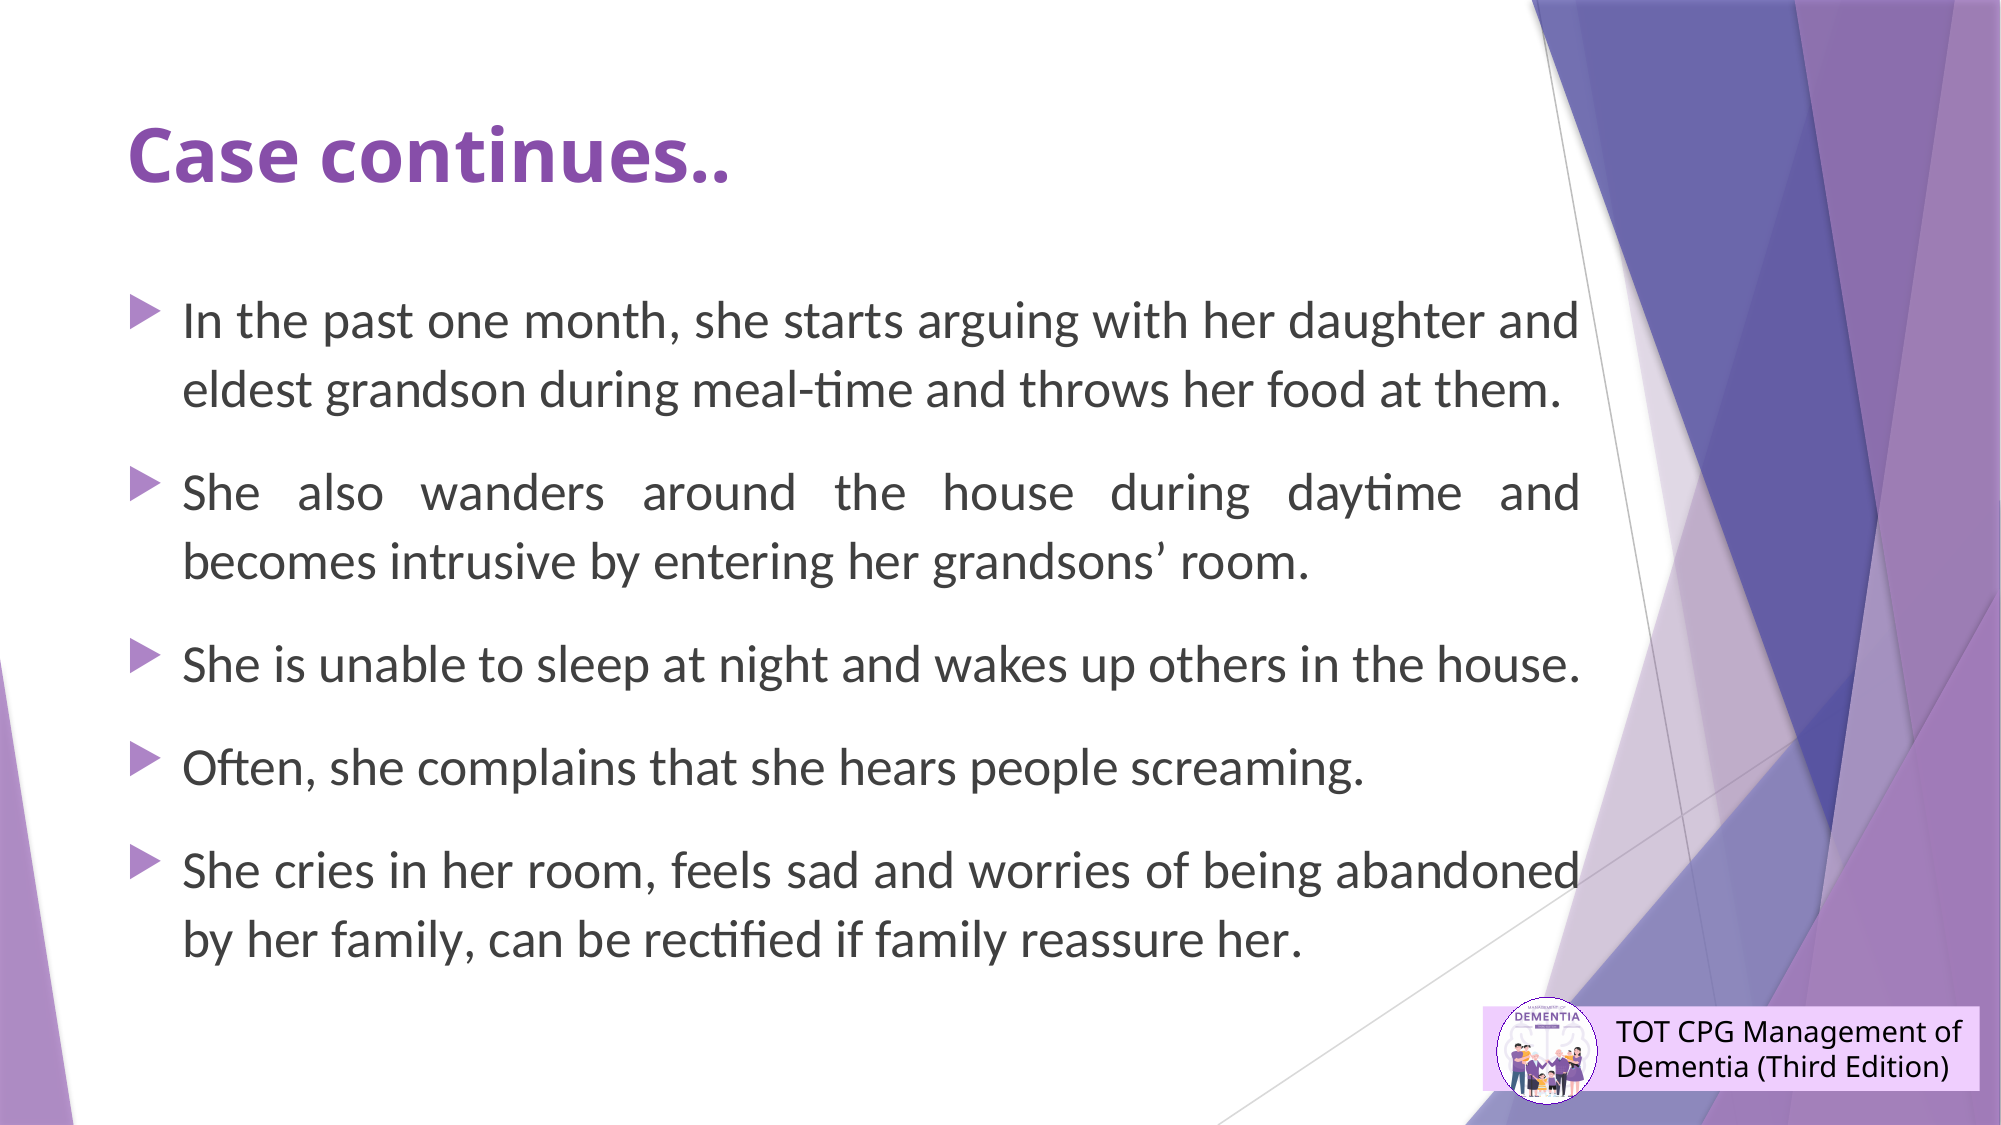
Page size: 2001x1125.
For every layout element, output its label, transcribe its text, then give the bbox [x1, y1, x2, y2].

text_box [1482, 996, 1981, 1105]
list In the past one month, she starts arguing with her daughter and eldest grandson during meal-time and throws her food at them. She also wanders around the house during daytime and becomes intrusive by entering her grandsons’ room. She is unable to sleep at night and wakes up others in the house. Often, she complains that she hears people screaming. She cries in her room, feels sad and worries of being abandoned by her family, can be rectified if family reassure her. [111, 273, 1598, 1041]
title Case continues.. [111, 99, 1522, 273]
slide_number 9 [1409, 991, 1522, 1051]
